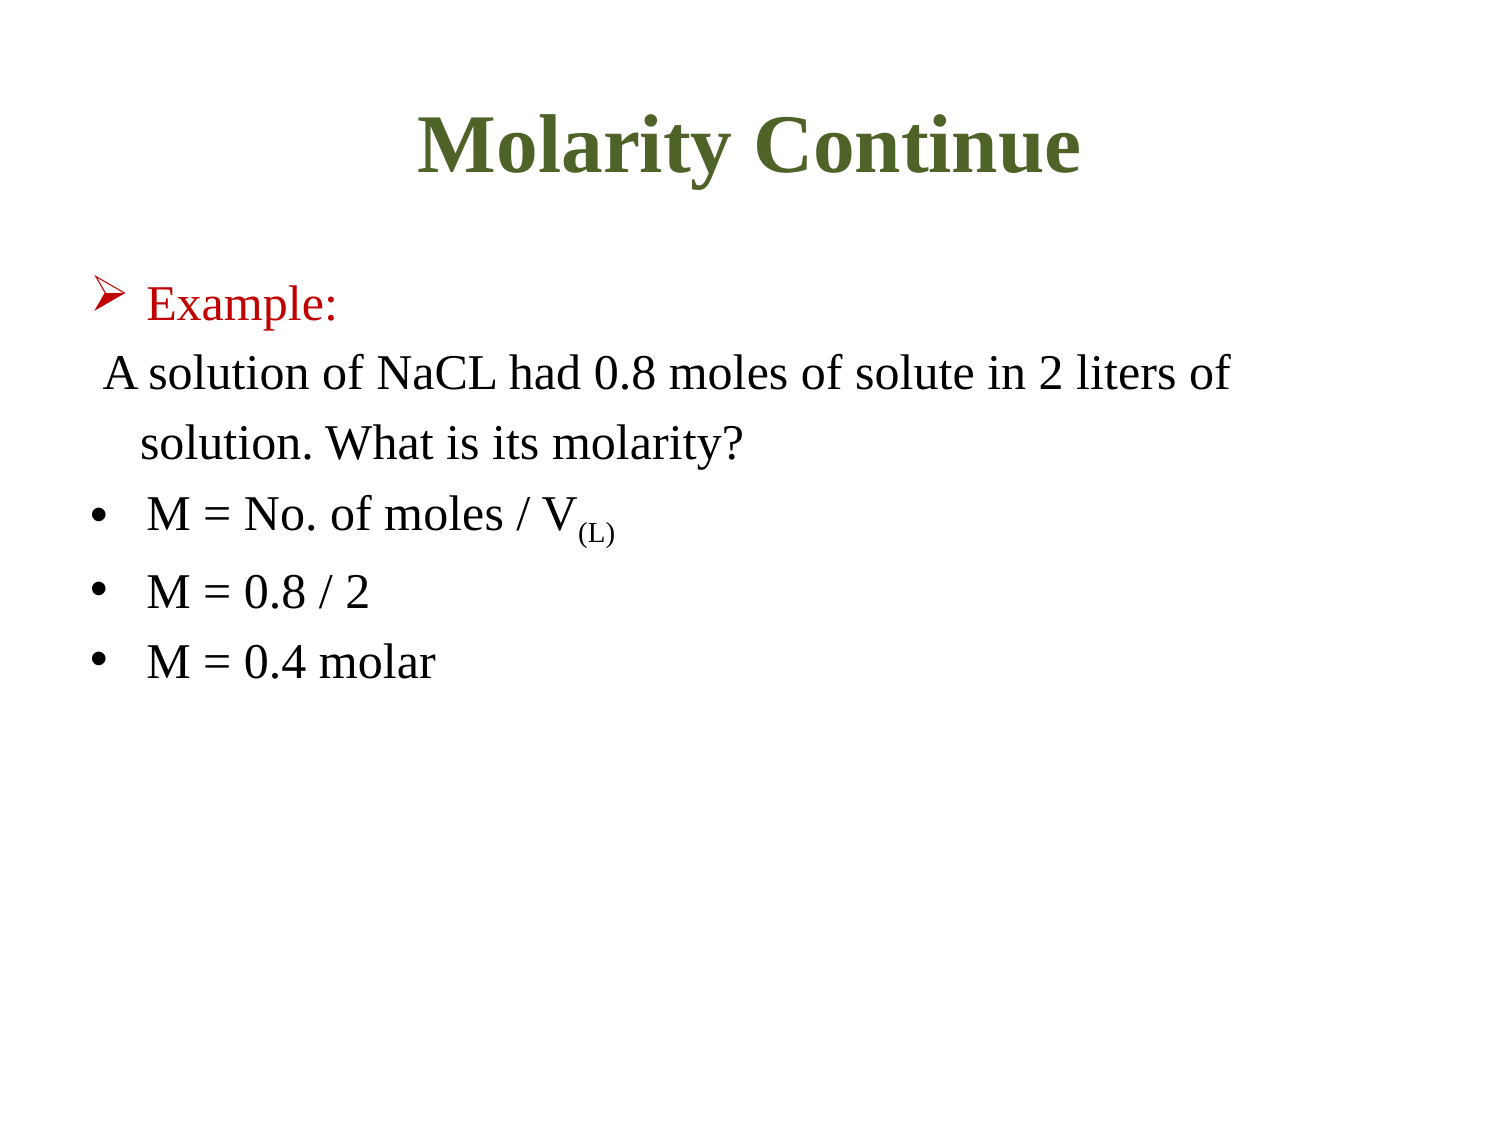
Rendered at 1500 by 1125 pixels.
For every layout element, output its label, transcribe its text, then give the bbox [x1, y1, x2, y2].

title Molarity Continue [75, 45, 1425, 233]
list Example: A solution of NaCL had 0.8 moles of solute in 2 liters of solution. What is its molarity? M = No. of moles / V(L) M = 0.8 / 2 M = 0.4 molar [75, 262, 1425, 1005]
